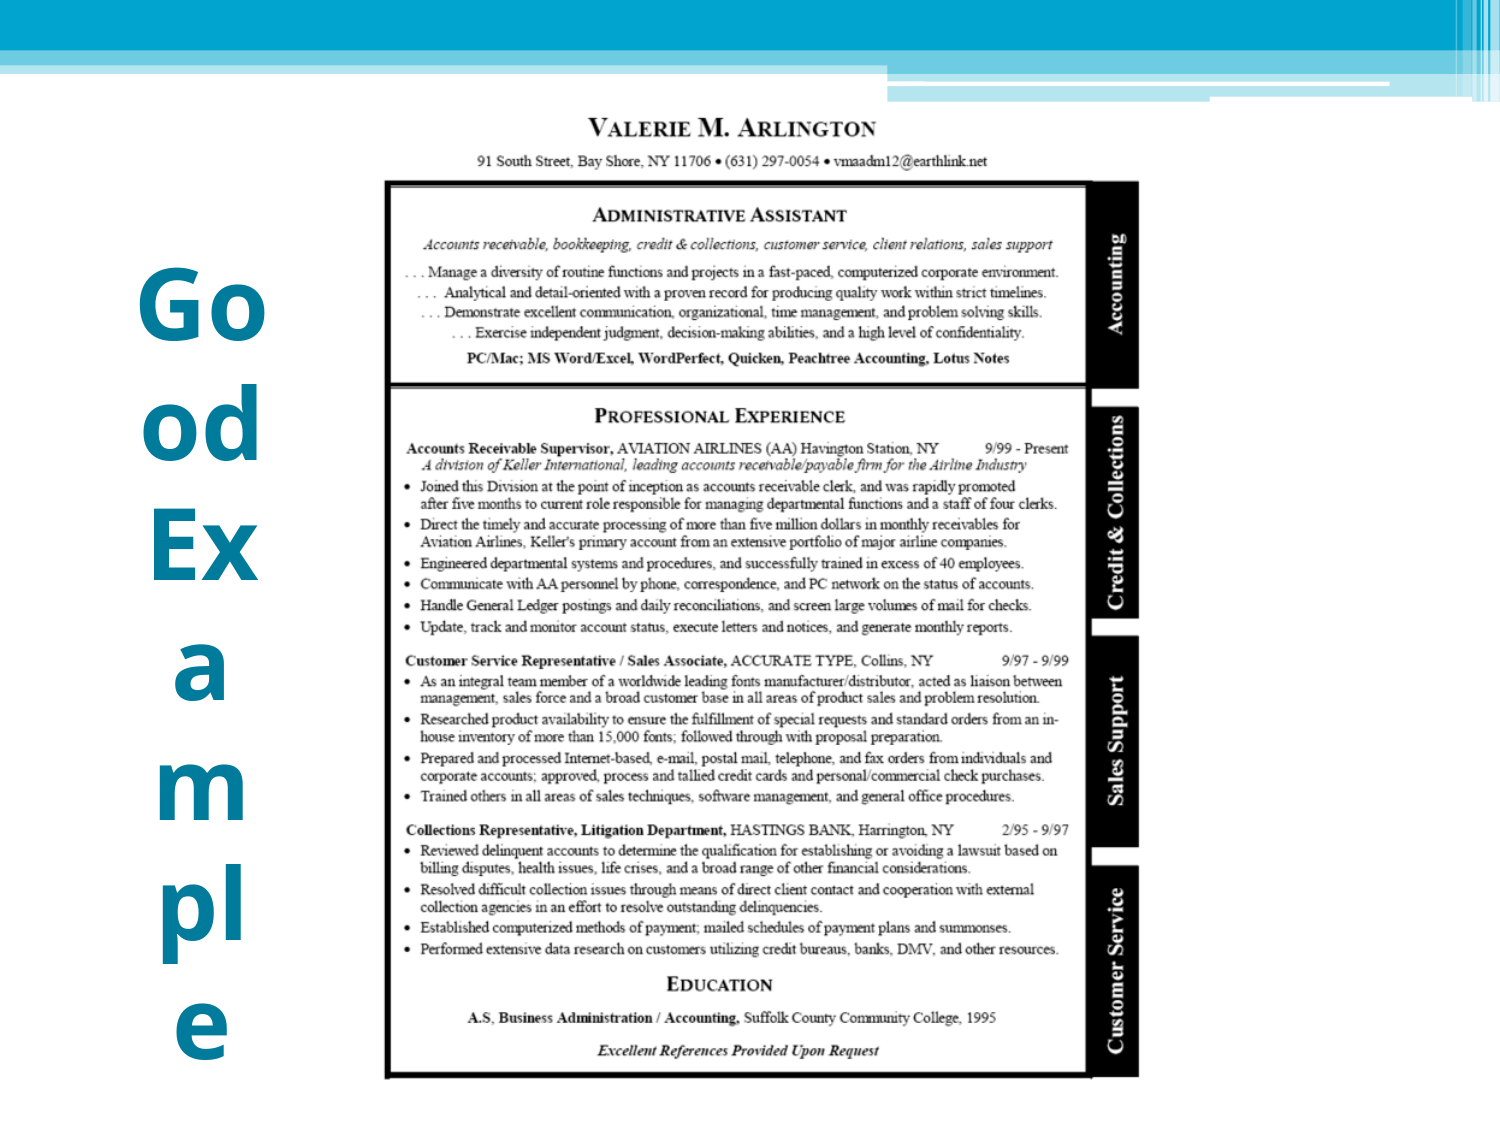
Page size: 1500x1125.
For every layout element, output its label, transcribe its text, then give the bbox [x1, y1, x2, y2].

picture [374, 112, 1151, 1088]
title Good Example [116, 125, 288, 1088]
